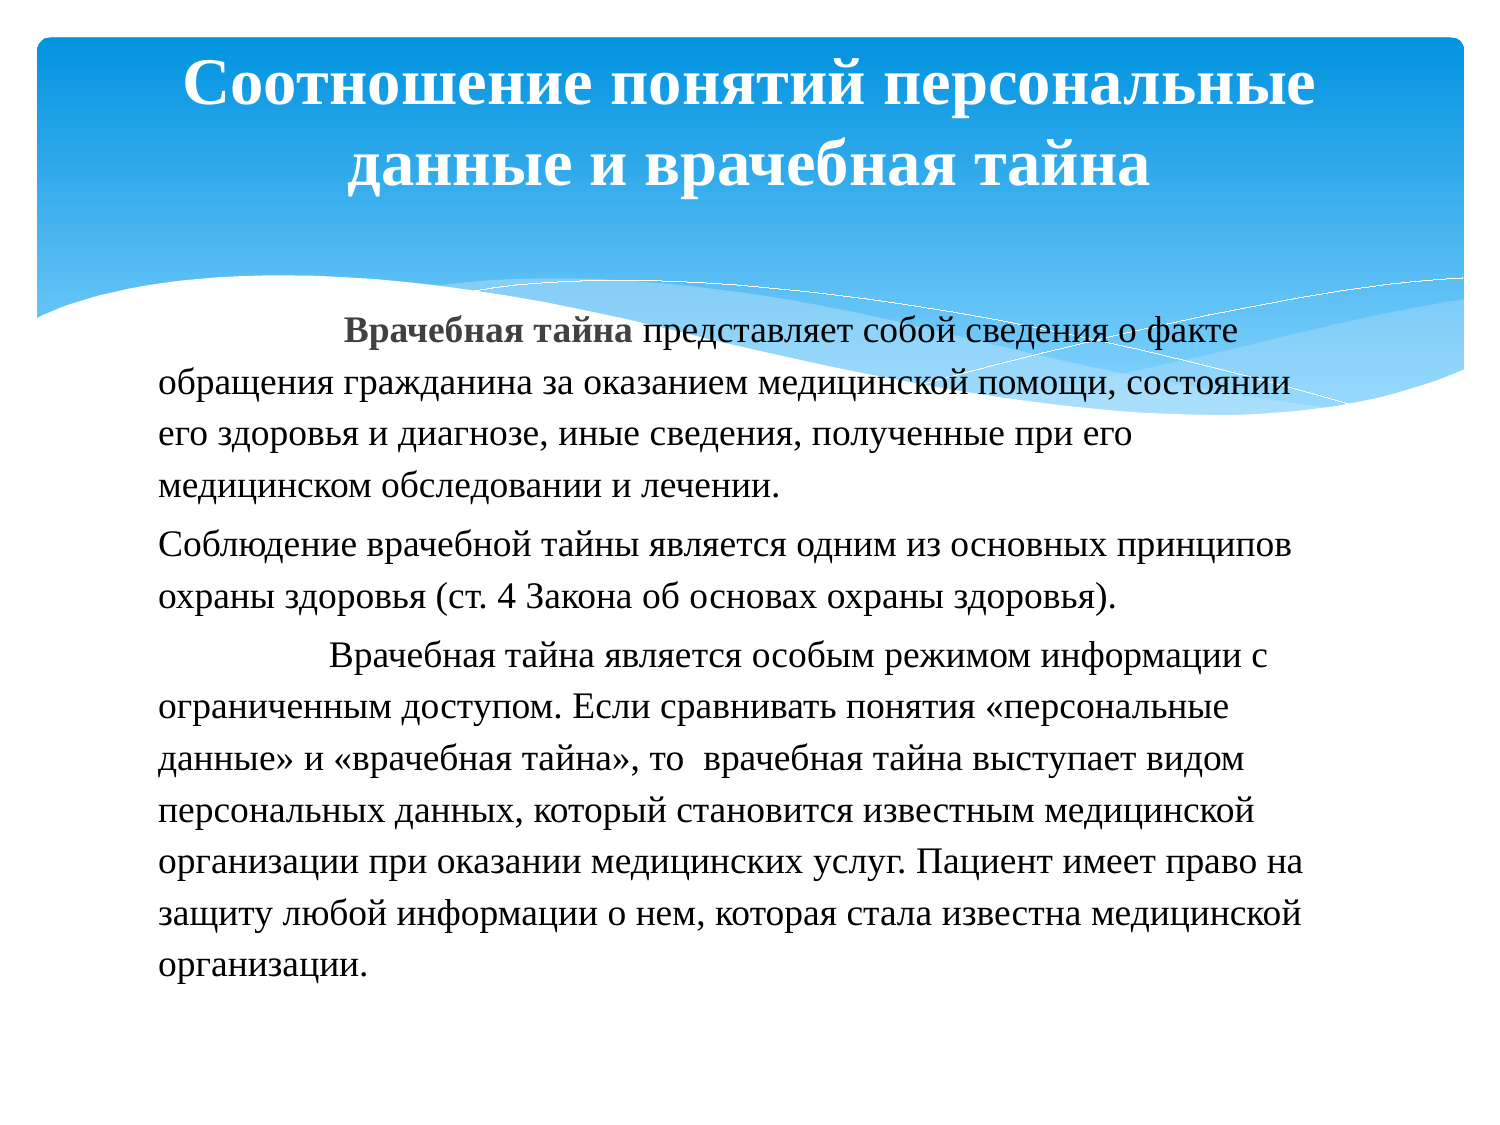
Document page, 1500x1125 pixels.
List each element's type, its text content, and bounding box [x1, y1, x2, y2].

list Врачебная тайна представляет собой сведения о факте обращения гражданина за оказанием медицинской помощи, состоянии его здоровья и диагнозе, иные сведения, полученные при его медицинском обследовании и лечении. Соблюдение врачебной тайны является одним из основных принципов охраны здоровья (ст. 4 Закона об основах охраны здоровья). Врачебная тайна является особым режимом информации с ограниченным доступом. Если сравнивать понятия «персональные данные» и «врачебная тайна», то врачебная тайна выступает видом персональных данных, который становится известным медицинской организации при оказании медицинских услуг. Пациент имеет право на защиту любой информации о нем, которая стала известна медицинской организации. [143, 290, 1359, 1005]
title Соотношение понятий персональные данные и врачебная тайна [75, 55, 1425, 261]
